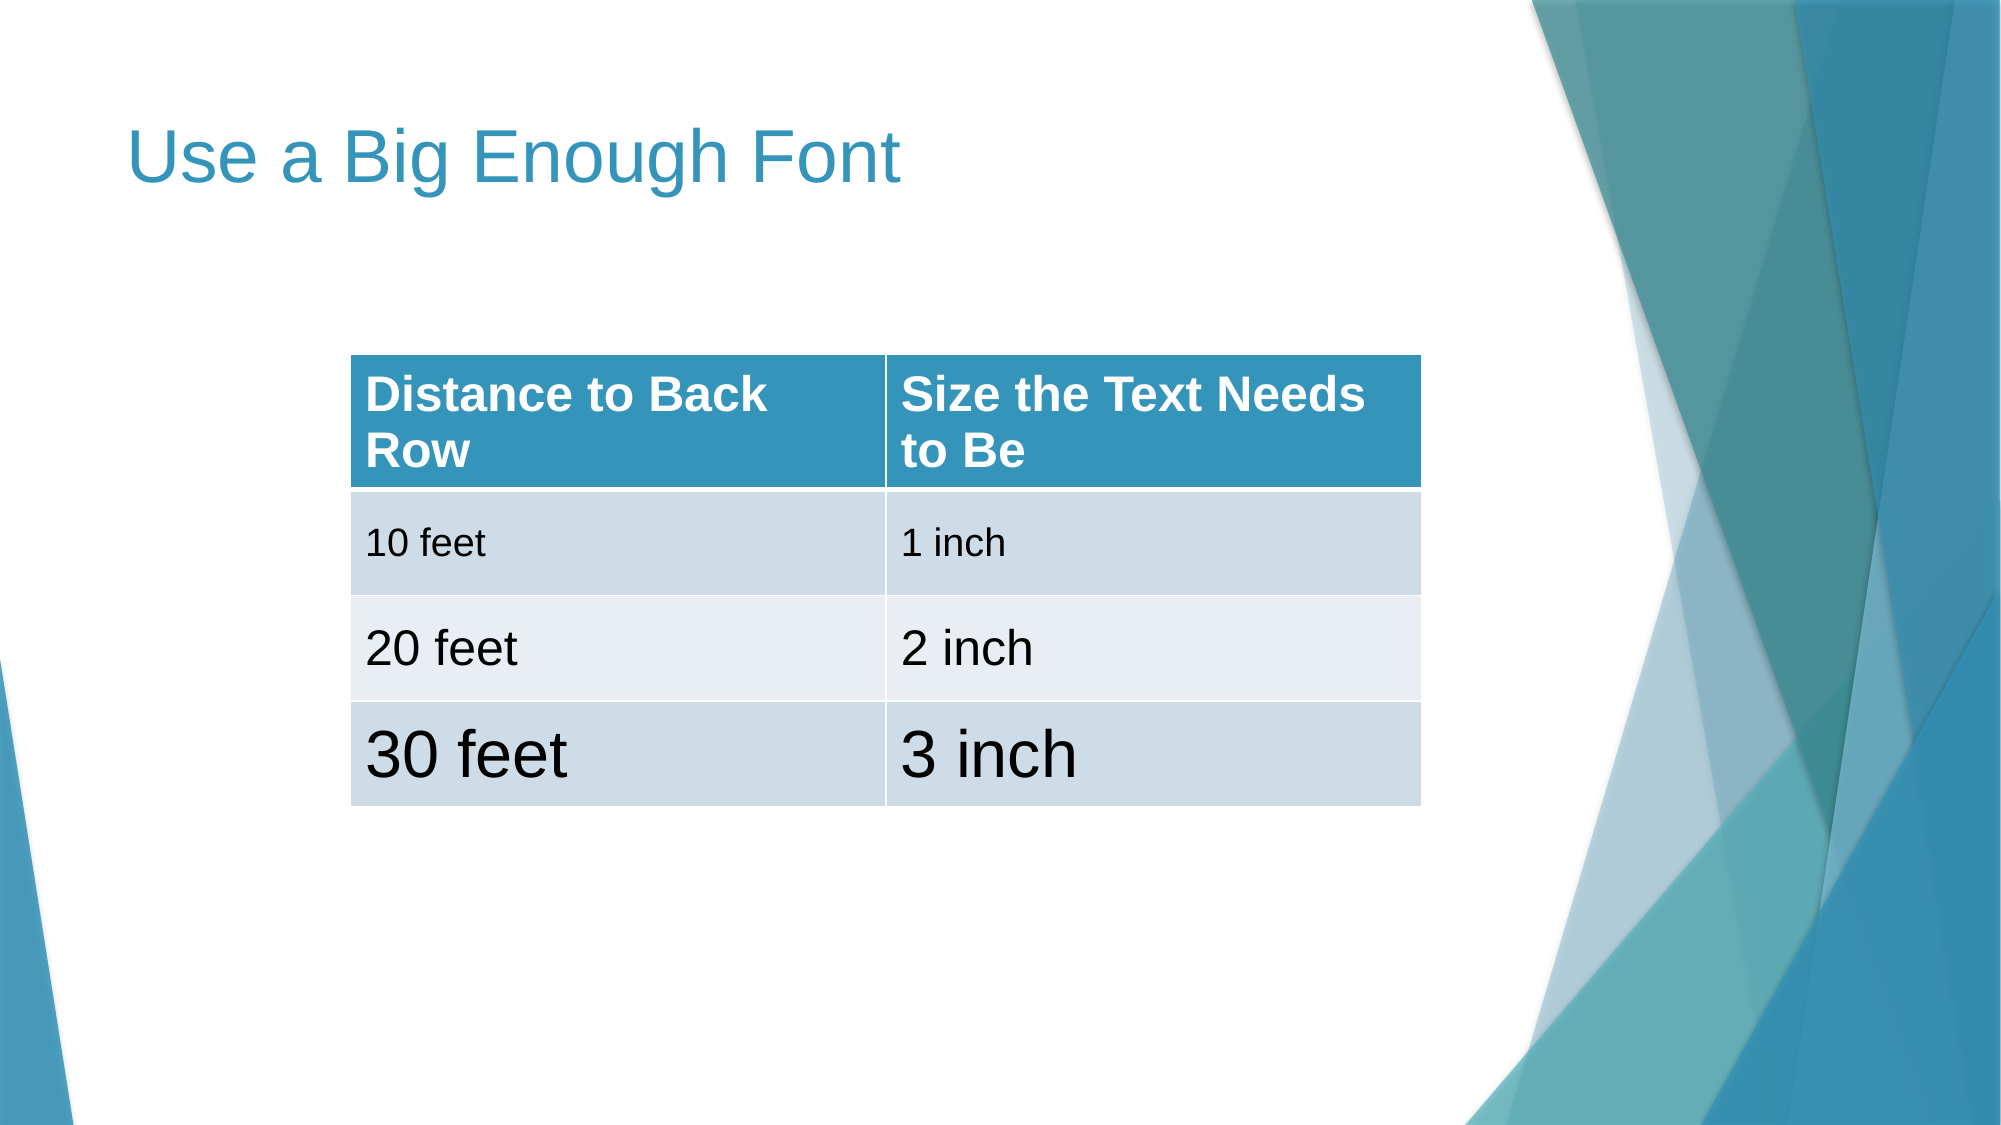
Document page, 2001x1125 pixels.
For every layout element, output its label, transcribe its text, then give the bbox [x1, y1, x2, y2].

table_cell 30 feet [351, 702, 885, 806]
table_header Distance to Back Row [351, 355, 885, 487]
table_cell 1 inch [887, 492, 1421, 595]
table_cell 3 inch [887, 702, 1421, 806]
table_cell 10 feet [351, 492, 885, 595]
table_header Size the Text Needs to Be [887, 355, 1421, 487]
title Use a Big Enough Font [111, 99, 1522, 317]
table_cell 20 feet [351, 596, 885, 700]
table_cell 2 inch [887, 596, 1421, 700]
